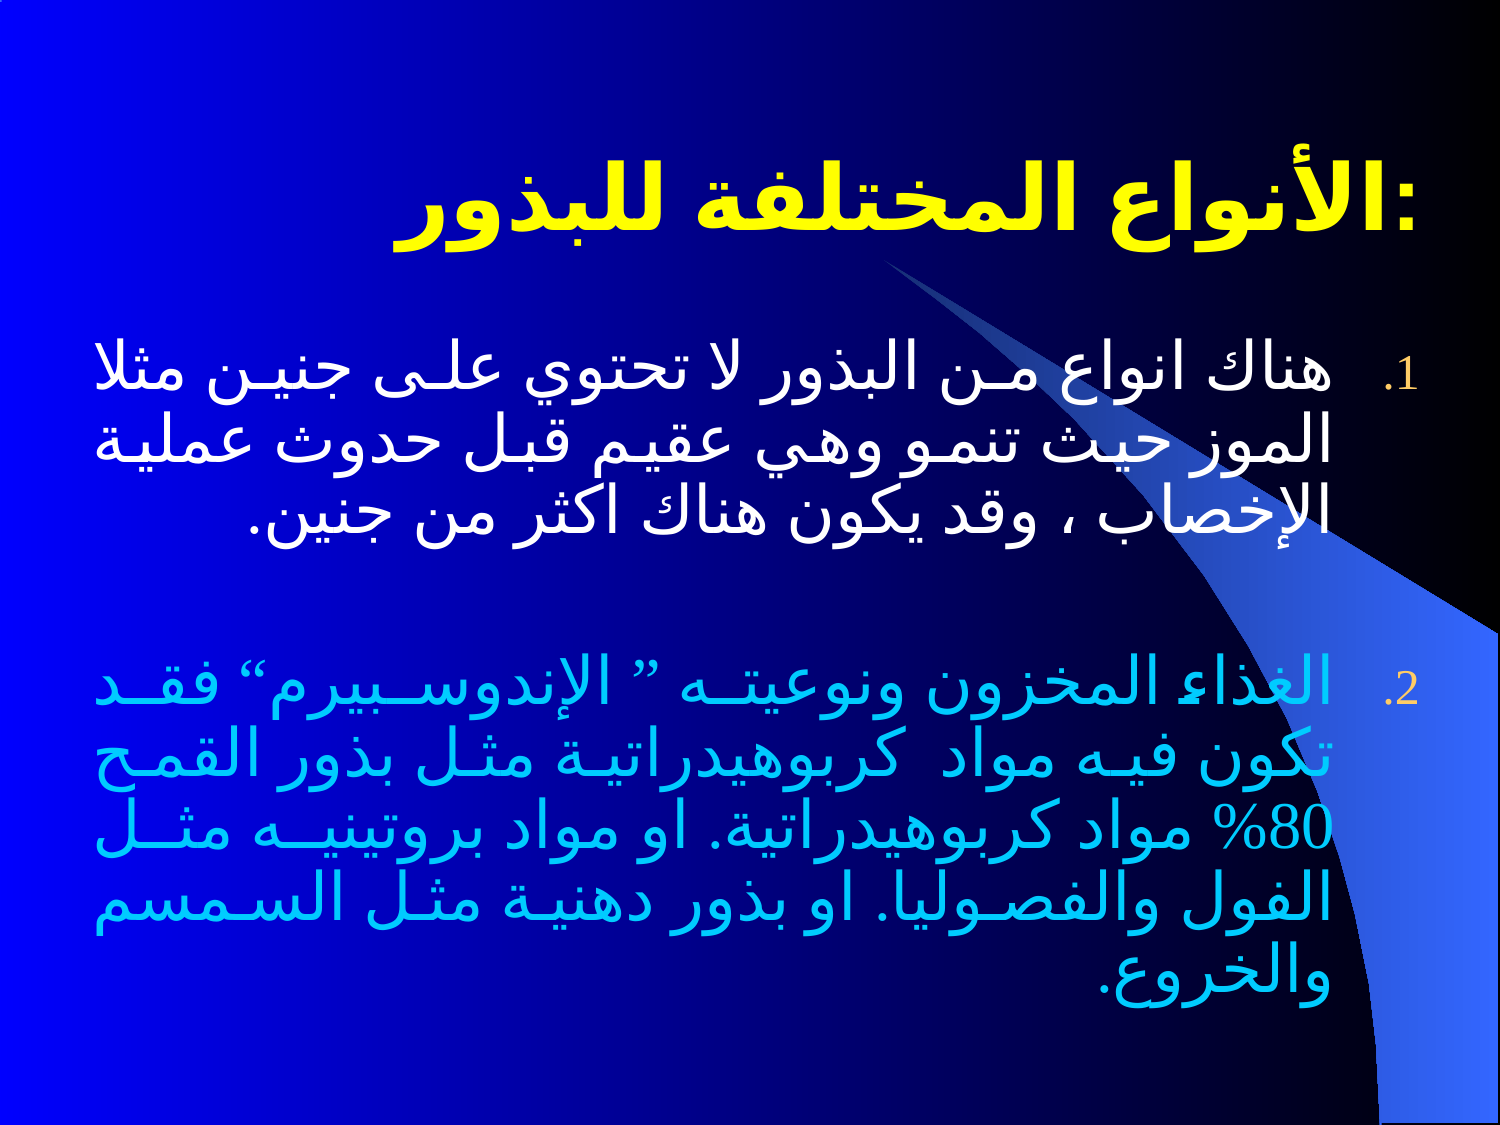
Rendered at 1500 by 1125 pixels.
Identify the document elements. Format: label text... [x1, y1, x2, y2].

title الأنواع المختلفة للبذور: [111, 99, 1438, 288]
list هناك انواع من البذور لا تحتوي على جنين مثلا الموز حيث تنمو وهي عقيم قبل حدوث عملية الإخصاب ، وقد يكون هناك اكثر من جنين. الغذاء المخزون ونوعيته ” الإندوسبيرم“ فقد تكون فيه مواد كربوهيدراتية مثل بذور القمح 80% مواد كربوهيدراتية. او مواد بروتينيه مثل الفول والفصوليا. او بذور دهنية مثل السمسم والخروع. [62, 324, 1451, 1001]
